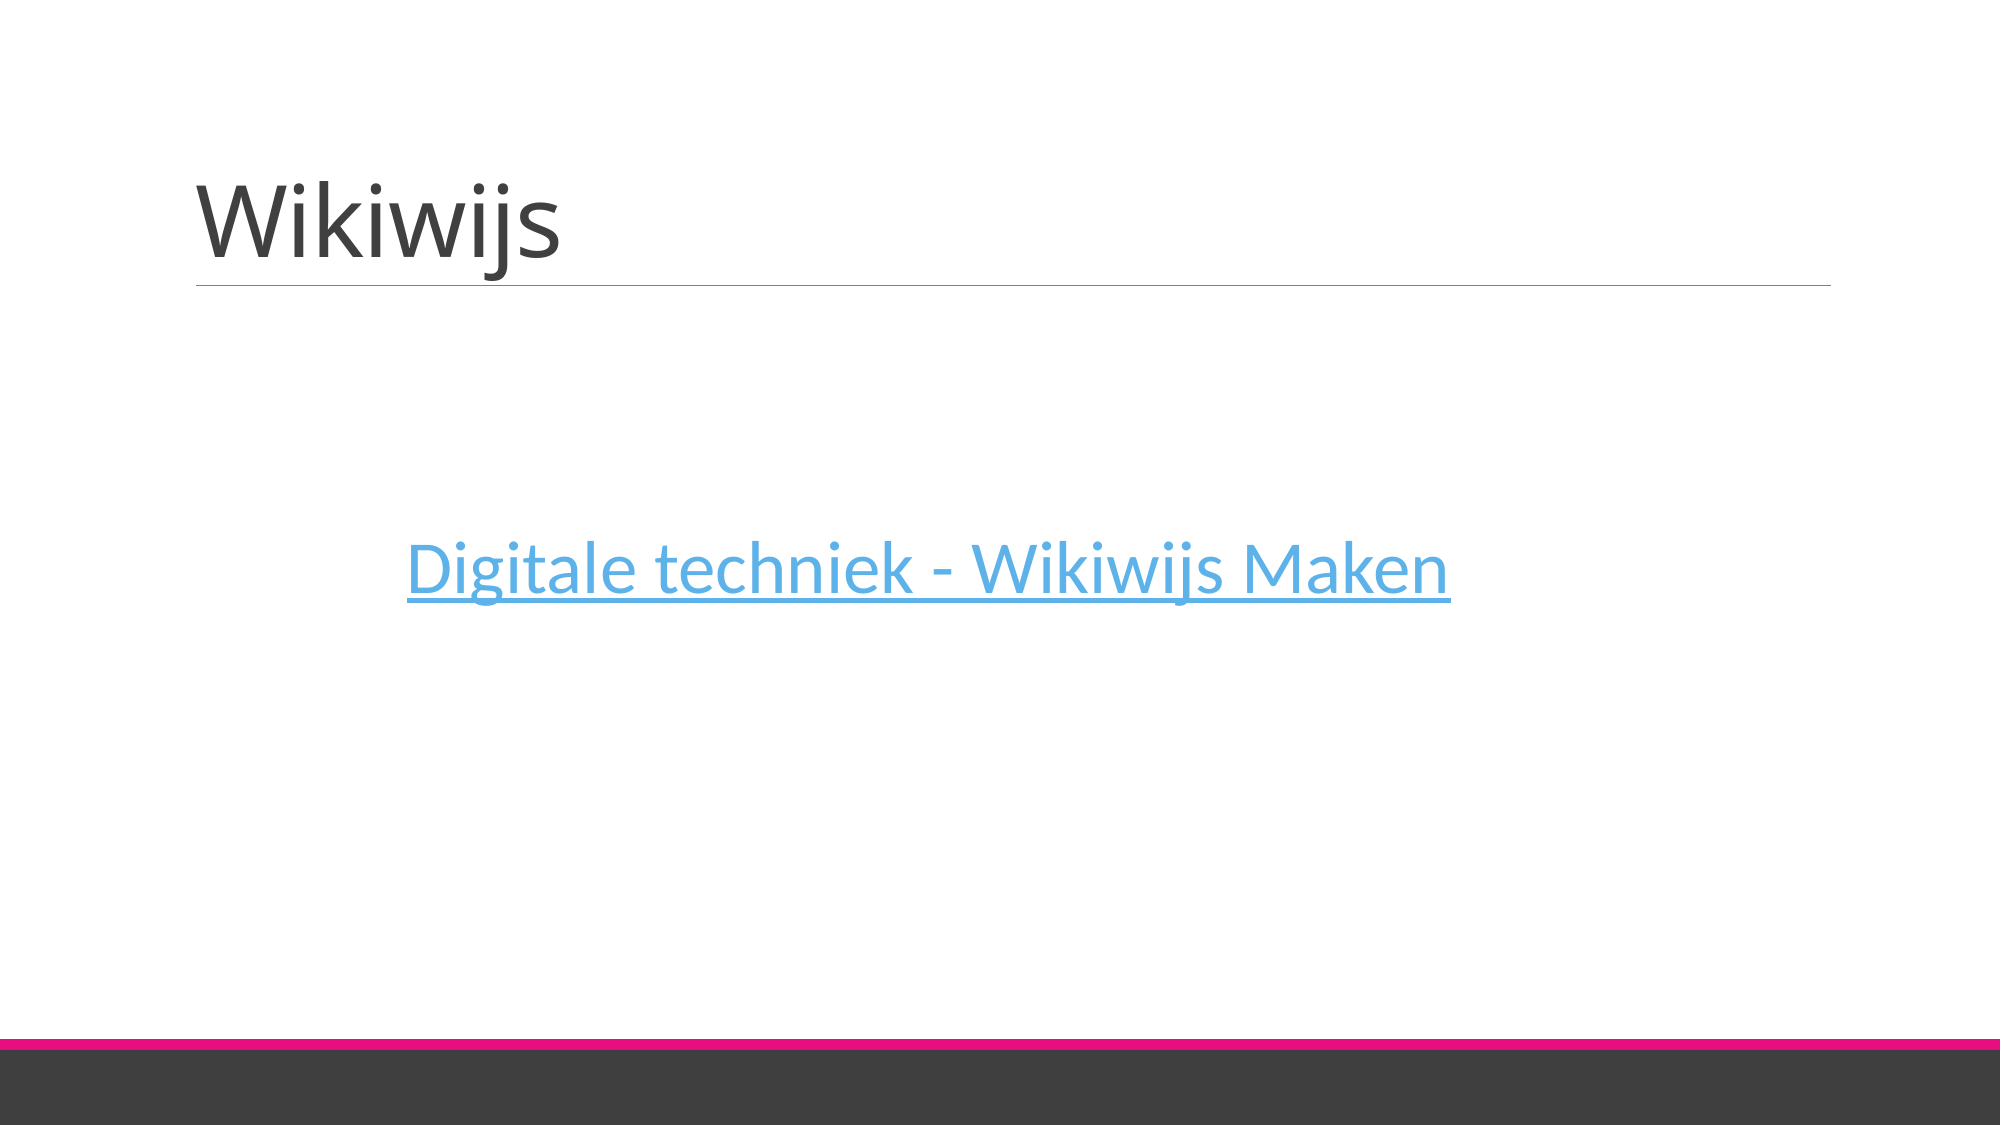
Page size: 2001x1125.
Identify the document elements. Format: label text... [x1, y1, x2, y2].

list Digitale techniek - Wikiwijs Maken [389, 521, 1888, 801]
title Wikiwijs [180, 47, 1830, 285]
